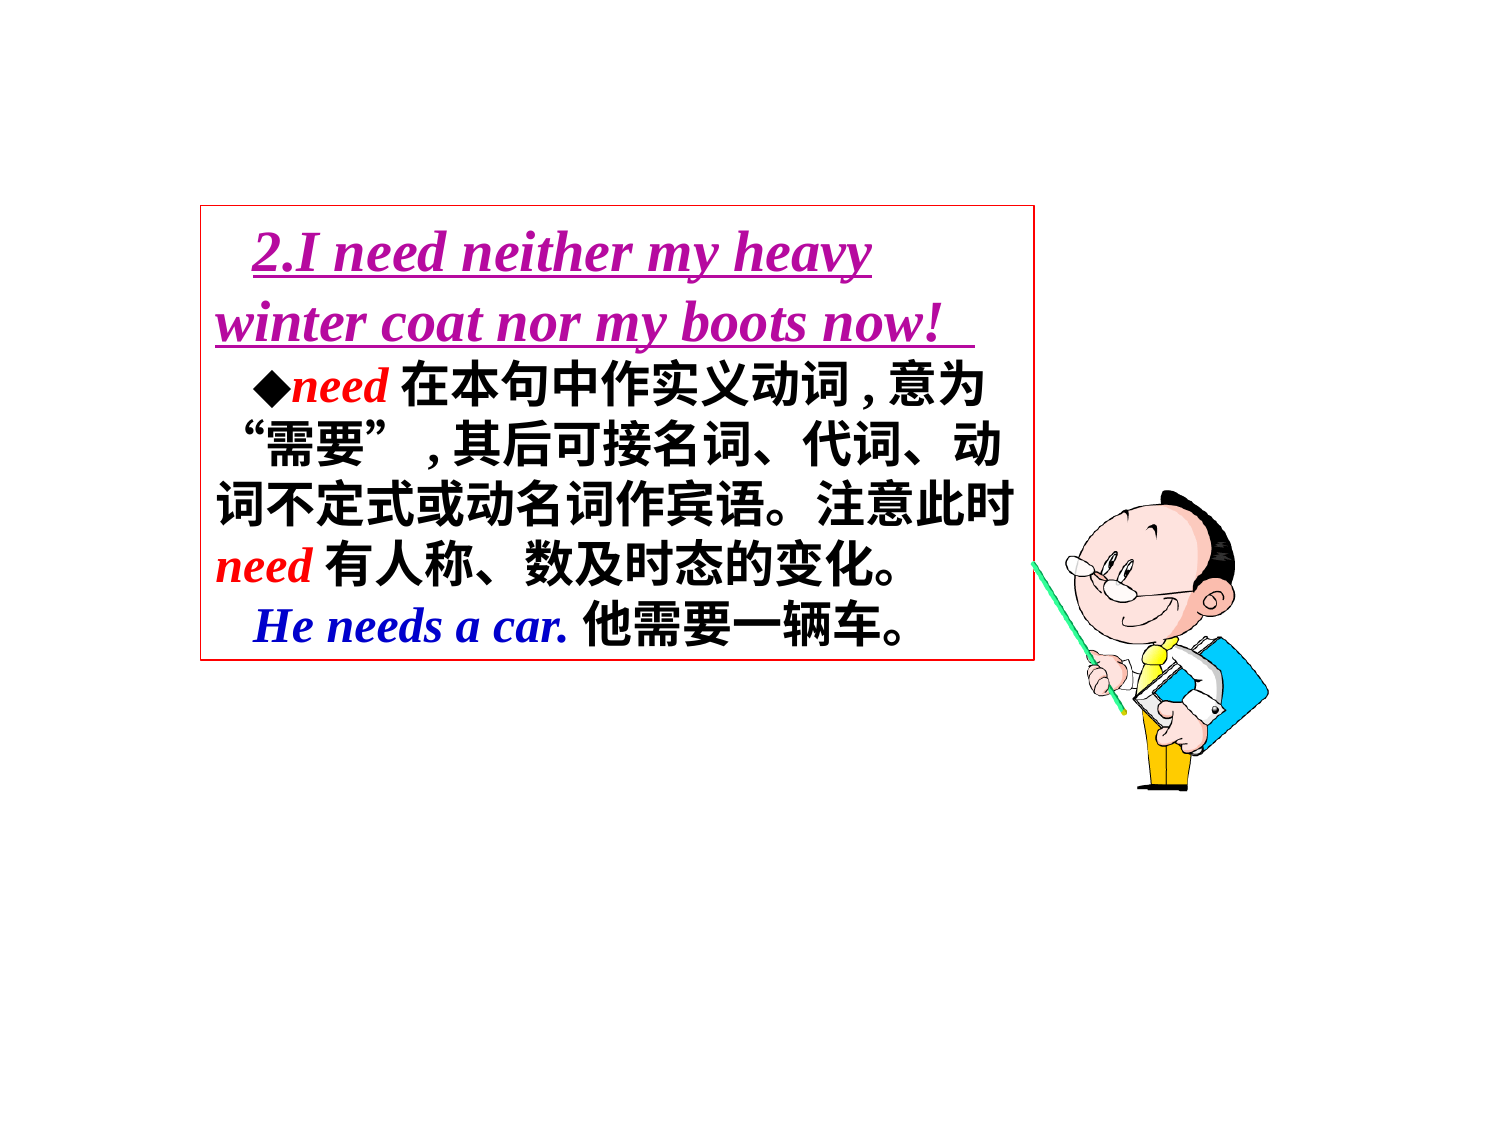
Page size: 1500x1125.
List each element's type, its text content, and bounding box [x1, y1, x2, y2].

picture [940, 466, 1306, 814]
text_box 2.I need neither my heavy winter coat nor my boots now! ◆need在本句中作实义动词,意为“需要”,其后可接名词、代词、动词不定式或动名词作宾语。注意此时need有人称、数及时态的变化。 He needs a car.他需要一辆车。 [200, 205, 1034, 661]
